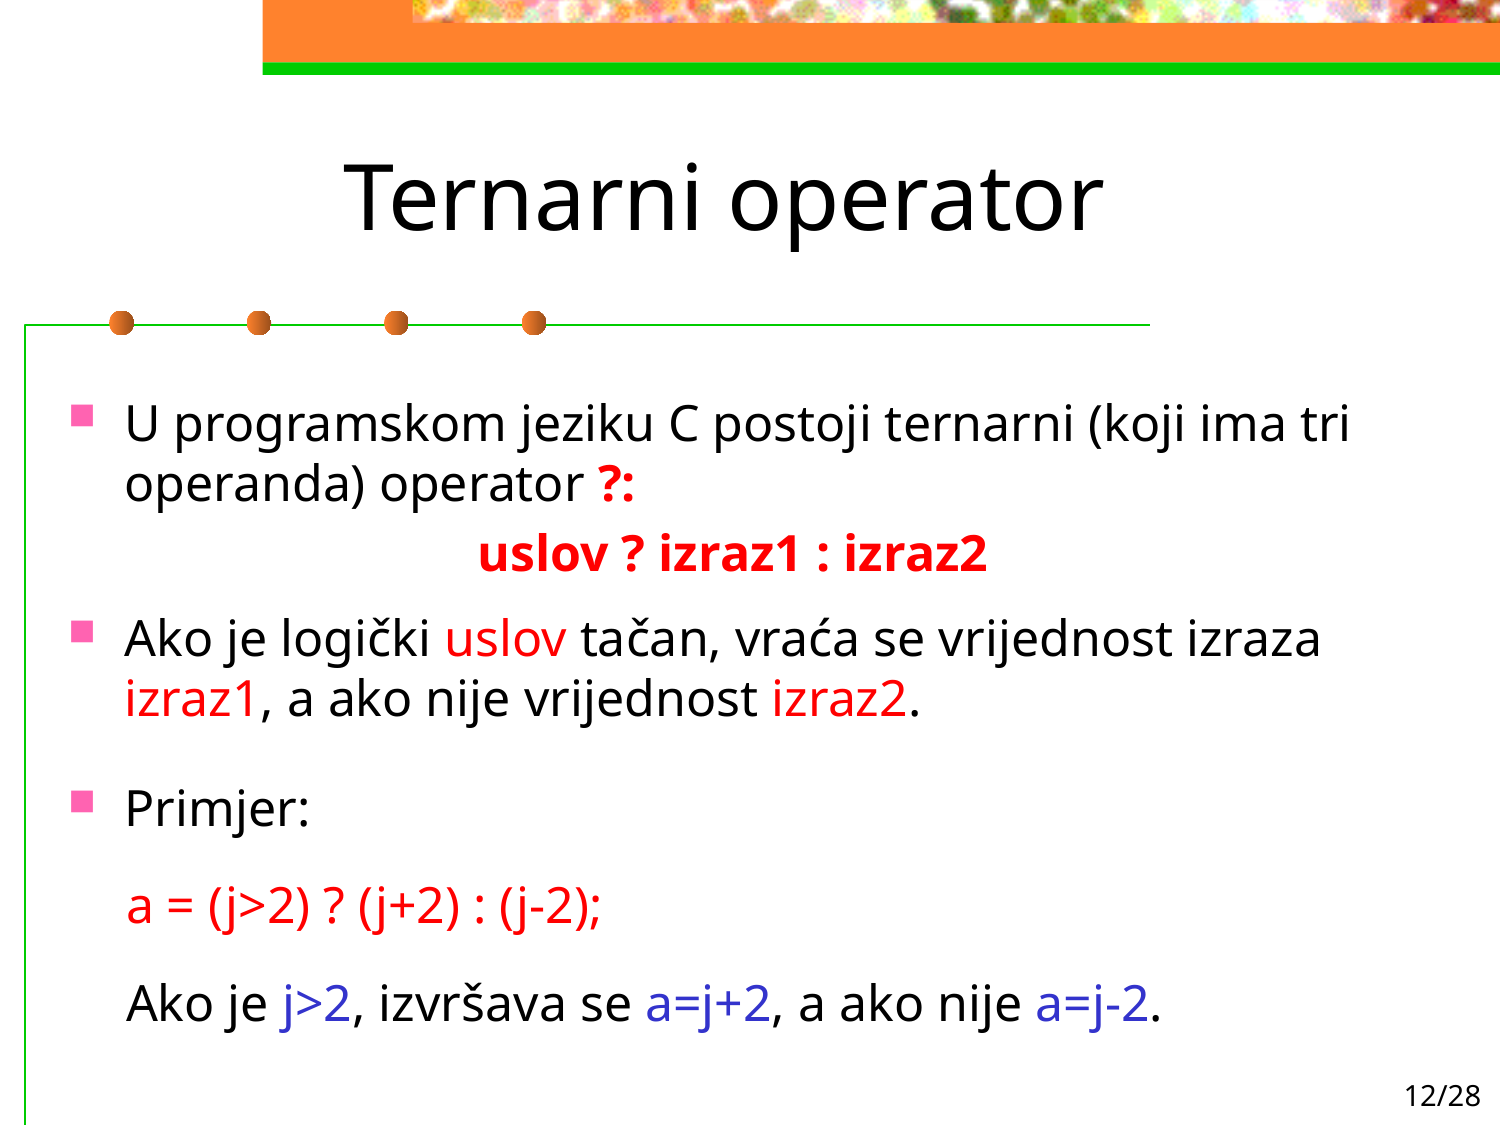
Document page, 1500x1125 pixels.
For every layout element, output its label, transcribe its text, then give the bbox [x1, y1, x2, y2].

picture [412, 0, 1500, 23]
slide_number 12/28 [1364, 1049, 1497, 1125]
list U programskom jeziku C postoji ternarni (koji ima tri operanda) operator ?: uslov ? izraz1 : izraz2 Ako je logički uslov tačan, vraća se vrijednost izraza izraz1, a ako nije vrijednost izraz2. Primjer: a = (j>2) ? (j+2) : (j-2); Ako je j>2, izvršava se a=j+2, a ako nije a=j-2. [53, 383, 1413, 1035]
title Ternarni operator [87, 99, 1363, 288]
